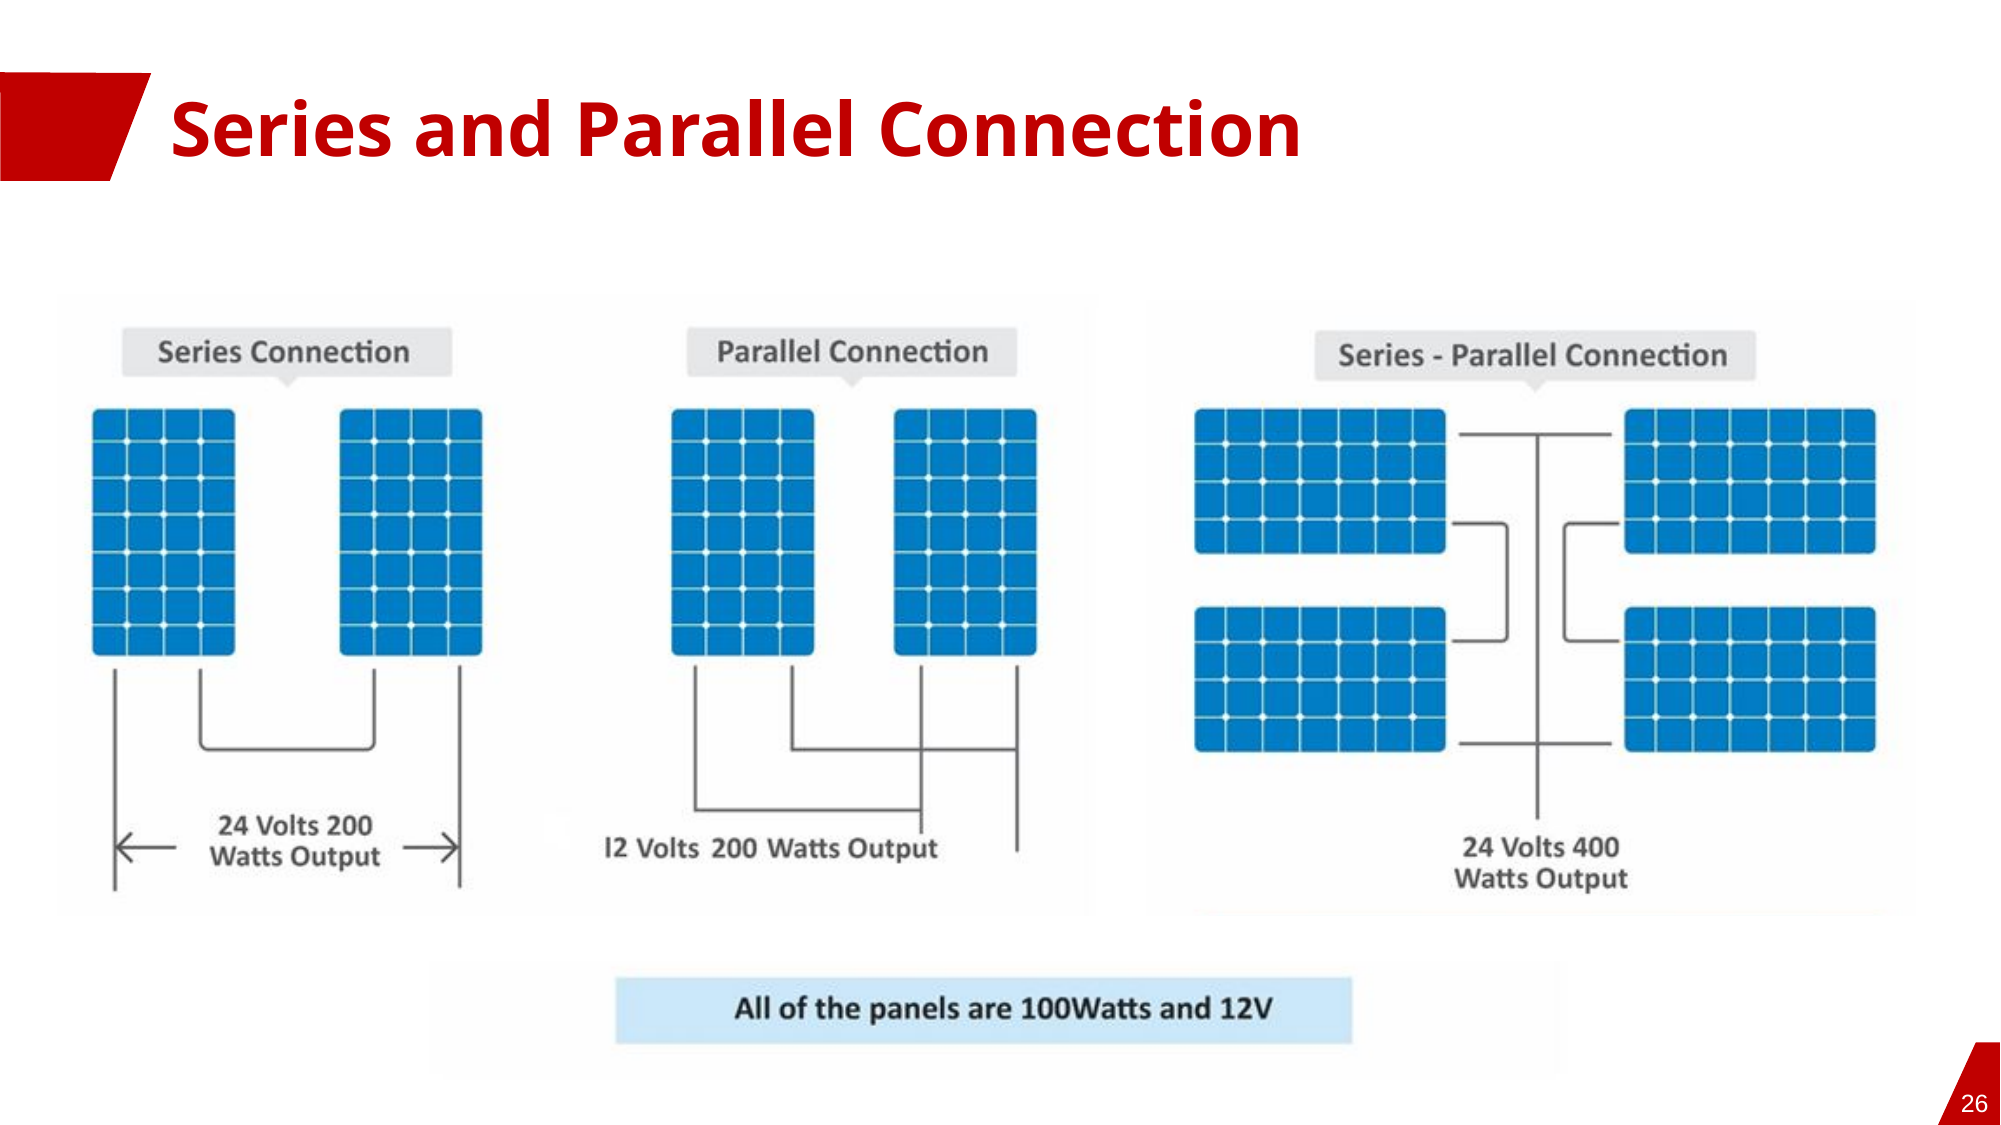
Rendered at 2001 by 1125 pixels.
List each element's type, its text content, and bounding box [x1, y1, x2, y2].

picture [429, 960, 1571, 1081]
slide_number 26 [1662, 1080, 2000, 1125]
picture [1146, 300, 1917, 916]
title Series and Parallel Connection [158, 67, 1885, 198]
picture [57, 293, 1100, 916]
